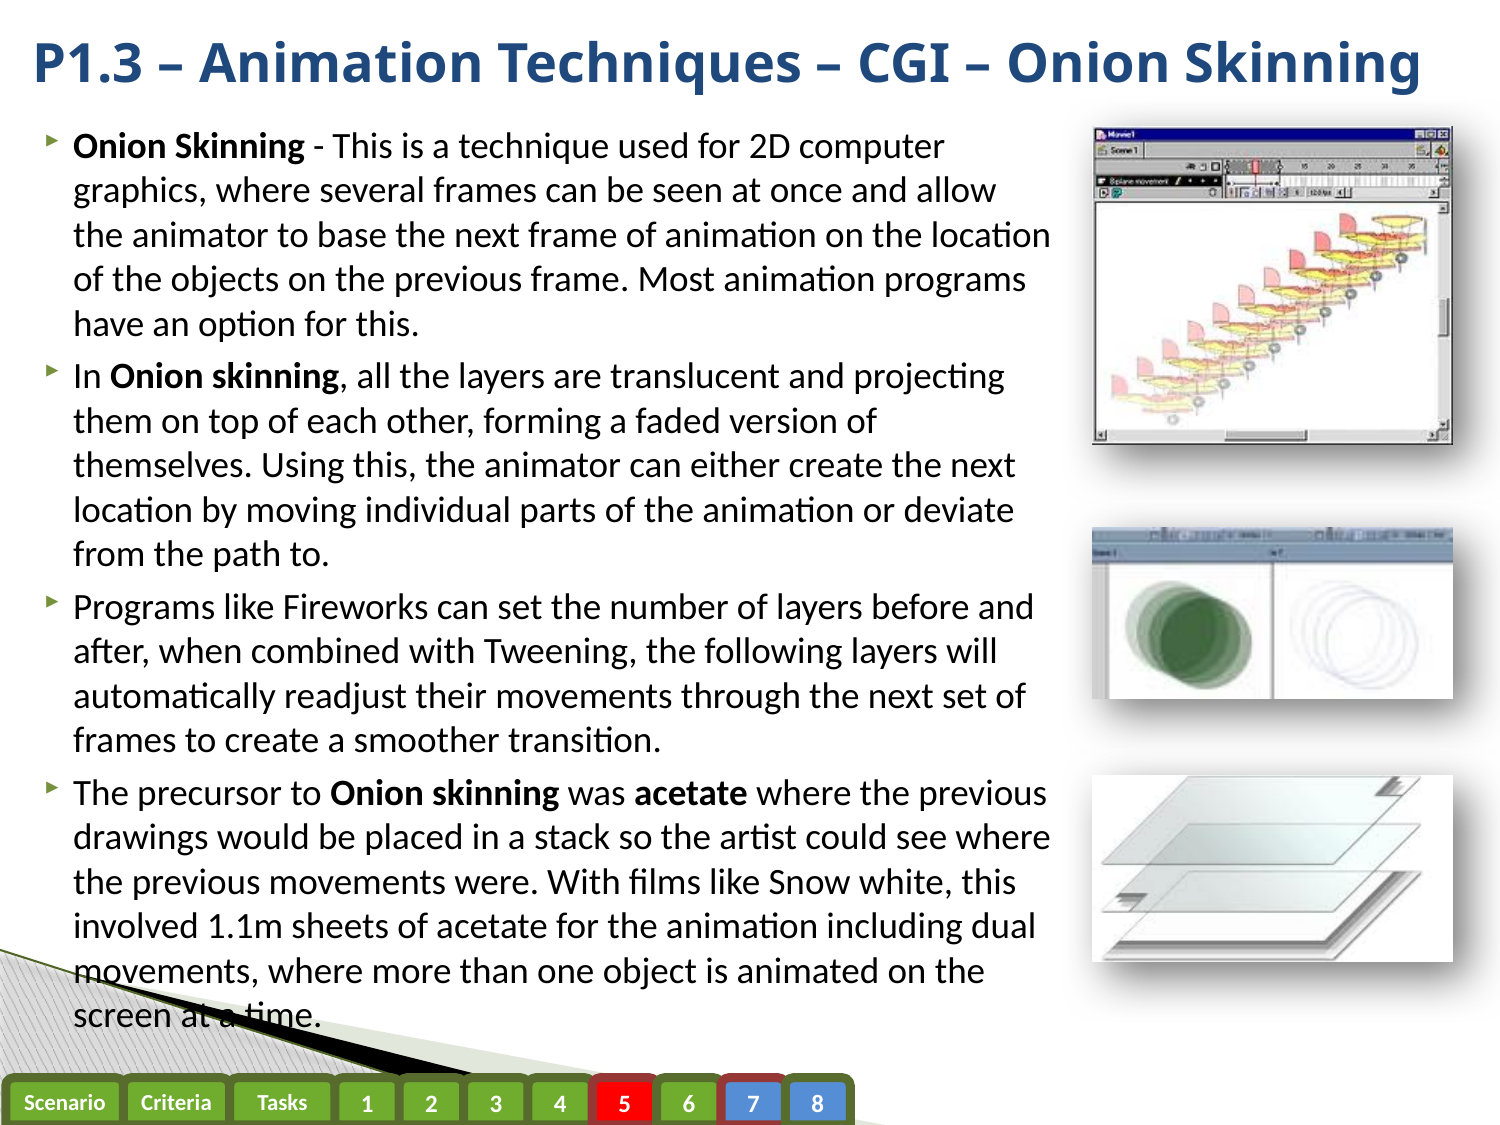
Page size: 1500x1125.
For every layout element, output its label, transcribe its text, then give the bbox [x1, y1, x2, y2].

list Onion Skinning - This is a technique used for 2D computer graphics, where several frames can be seen at once and allow the animator to base the next frame of animation on the location of the objects on the previous frame. Most animation programs have an option for this. In Onion skinning, all the layers are translucent and projecting them on top of each other, forming a faded version of themselves. Using this, the animator can either create the next location by moving individual parts of the animation or deviate from the path to. Programs like Fireworks can set the number of layers before and after, when combined with Tweening, the following layers will automatically readjust their movements through the next set of frames to create a smoother transition. The precursor to Onion skinning was acetate where the previous drawings would be placed in a stack so the artist could see where the previous movements were. With films like Snow white, this involved 1.1m sheets of acetate for the animation including dual movements, where more than one object is animated on the screen at a time. [29, 113, 1069, 1047]
picture [1091, 774, 1453, 963]
picture [1091, 526, 1453, 699]
picture [1091, 126, 1453, 446]
text_box P1.3 – Animation Techniques – CGI – Onion Skinning [17, 19, 1471, 102]
